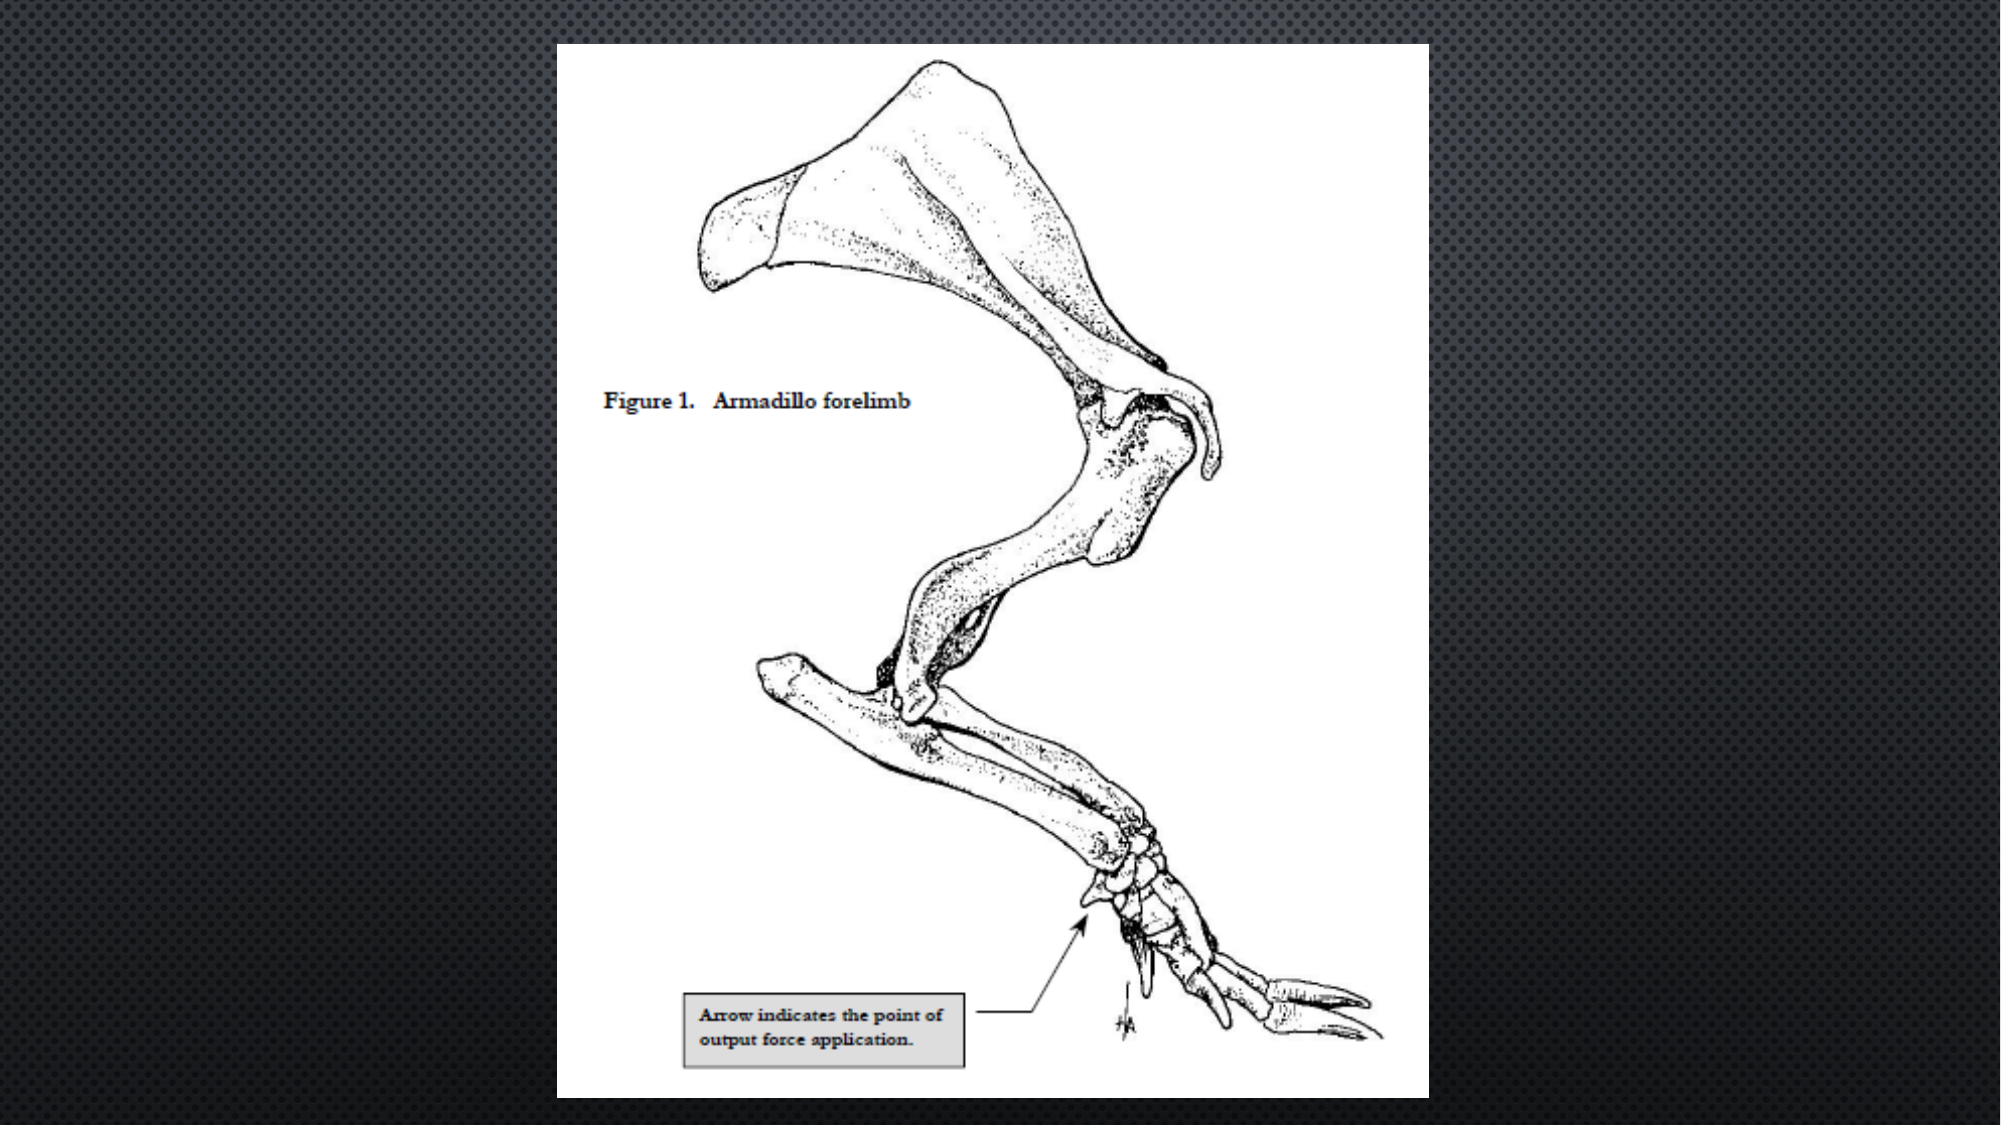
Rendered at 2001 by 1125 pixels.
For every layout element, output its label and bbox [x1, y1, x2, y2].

picture [556, 44, 1429, 1098]
